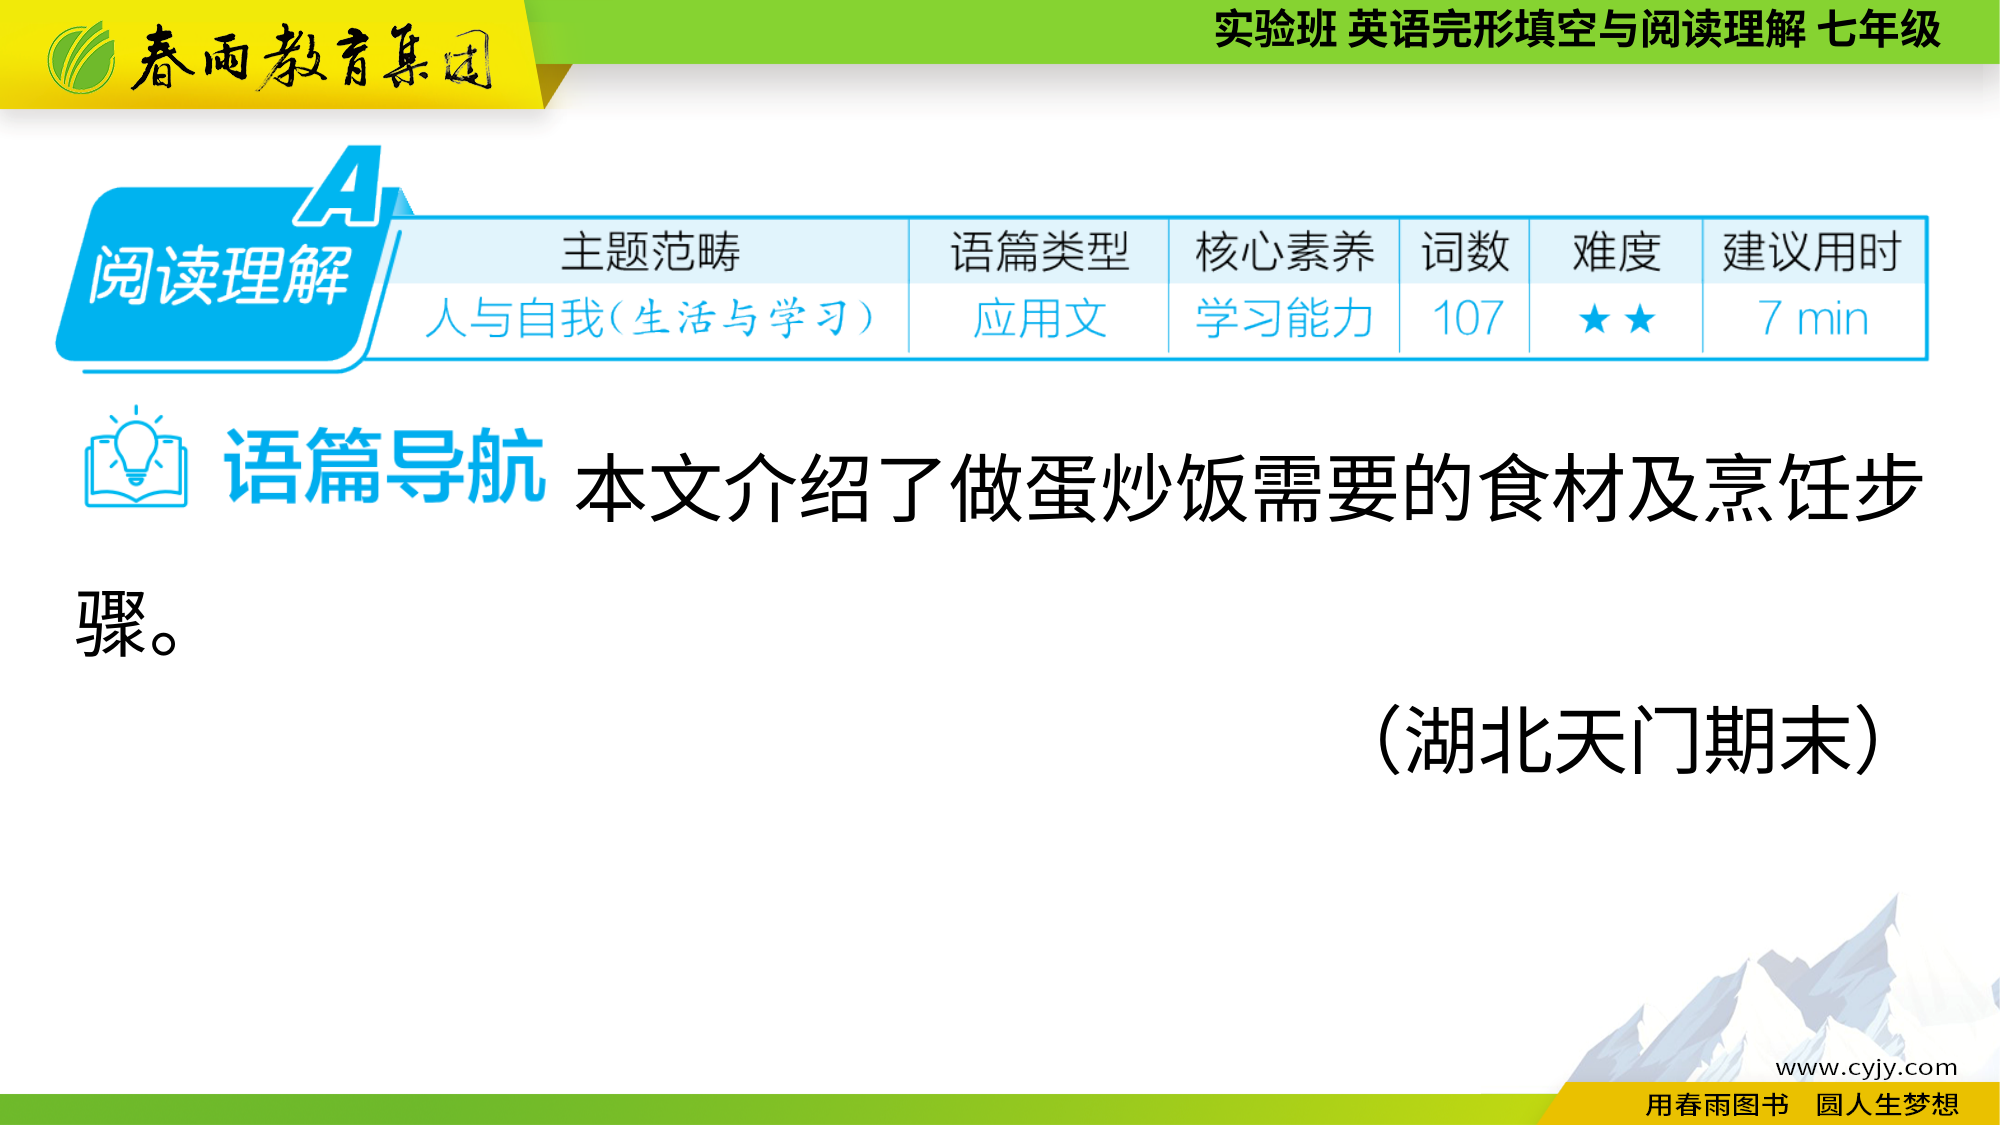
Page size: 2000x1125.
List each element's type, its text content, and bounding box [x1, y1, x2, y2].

picture [0, 0, 2000, 1125]
text_box 本文介绍了做蛋炒饭需要的食材及烹饪步骤。 [59, 397, 1944, 674]
text_box （湖北天门期末） [1035, 640, 1944, 791]
